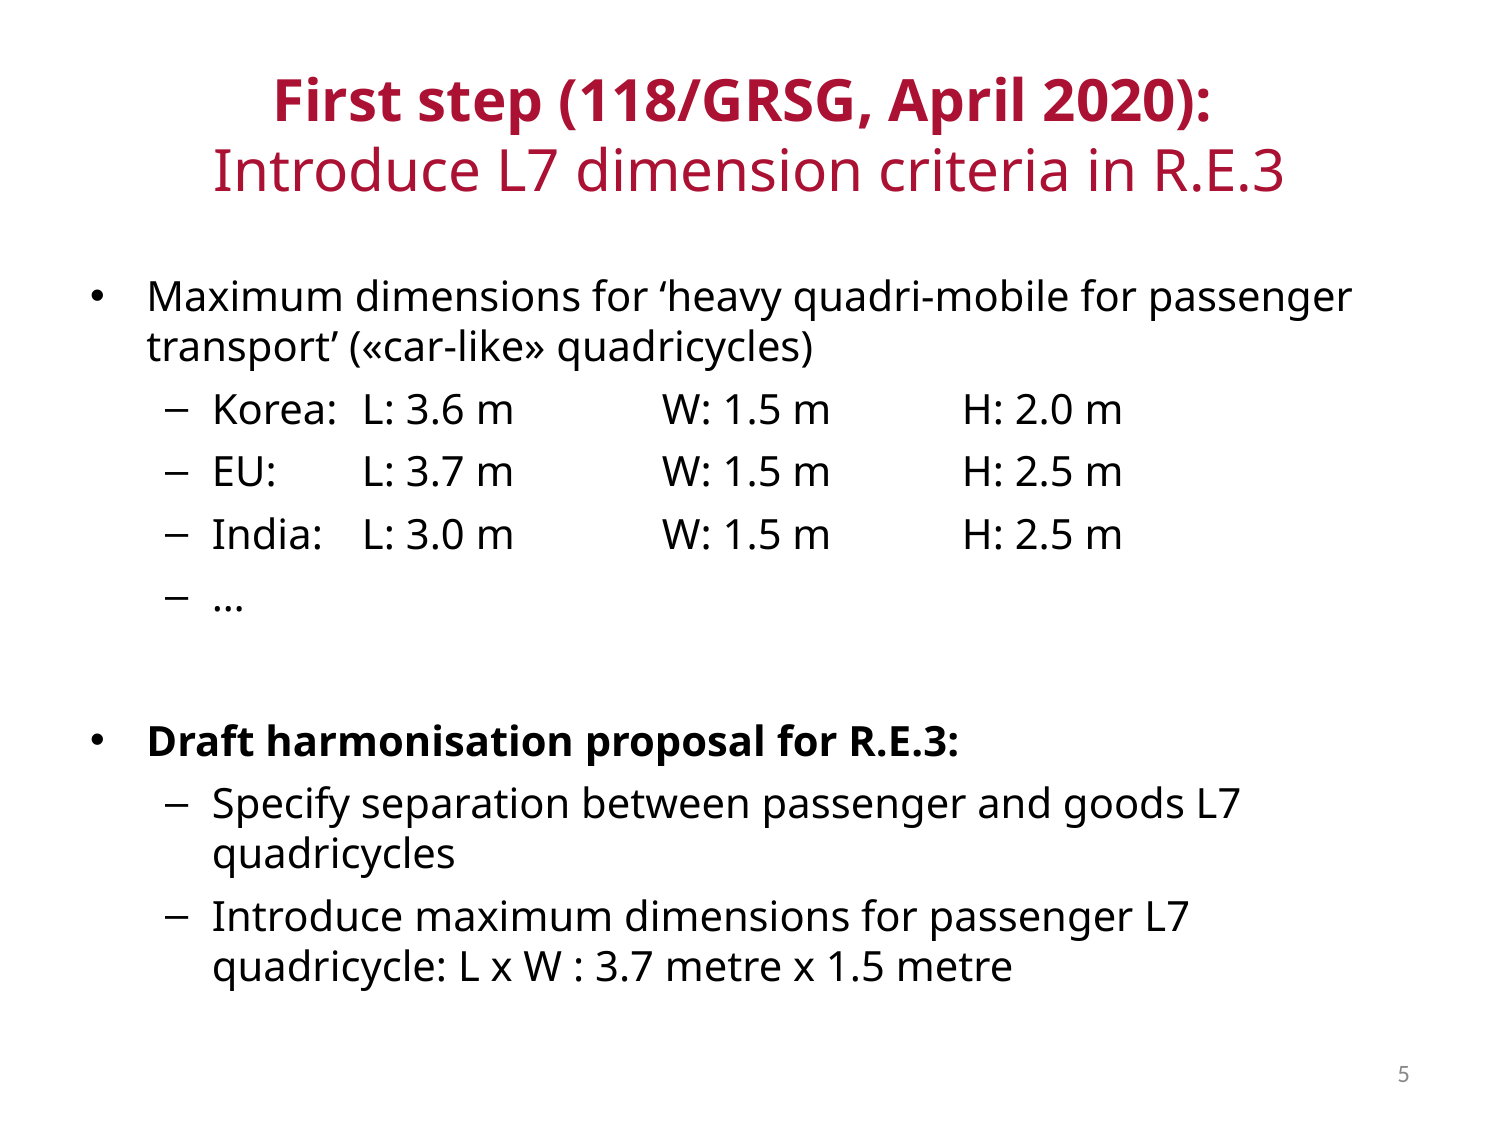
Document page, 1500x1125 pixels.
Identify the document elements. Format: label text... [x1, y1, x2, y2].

title First step (118/GRSG, April 2020): Introduce L7 dimension criteria in R.E.3 [75, 39, 1425, 227]
slide_number 5 [1074, 1042, 1425, 1103]
list Maximum dimensions for ‘heavy quadri-mobile for passenger transport’ («car-like» quadricycles) Korea: L: 3.6 m W: 1.5 m H: 2.0 m EU: L: 3.7 m W: 1.5 m H: 2.5 m India: L: 3.0 m W: 1.5 m H: 2.5 m … Draft harmonisation proposal for R.E.3: Specify separation between passenger and goods L7 quadricycles Introduce maximum dimensions for passenger L7 quadricycle: L x W : 3.7 metre x 1.5 metre [75, 262, 1425, 1005]
